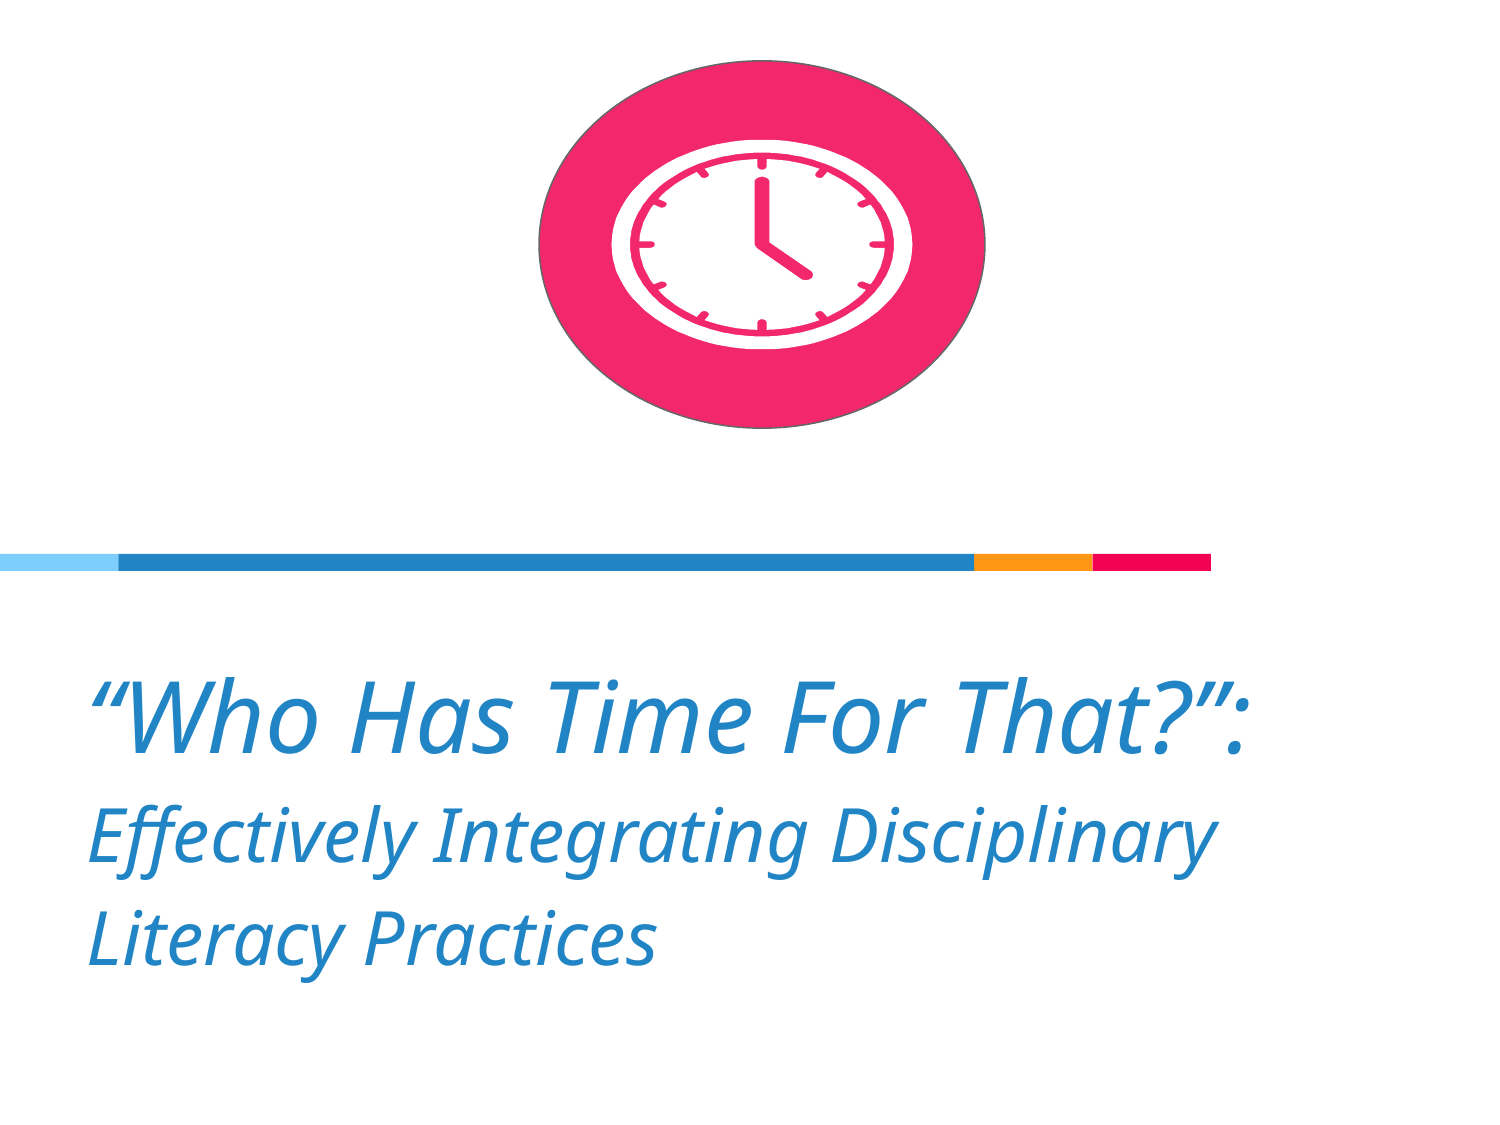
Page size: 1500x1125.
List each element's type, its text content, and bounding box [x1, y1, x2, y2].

text_box [539, 60, 985, 429]
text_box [611, 139, 913, 350]
title “Who Has Time For That?”: Effectively Integrating Disciplinary Literacy Practices [71, 620, 1453, 1022]
